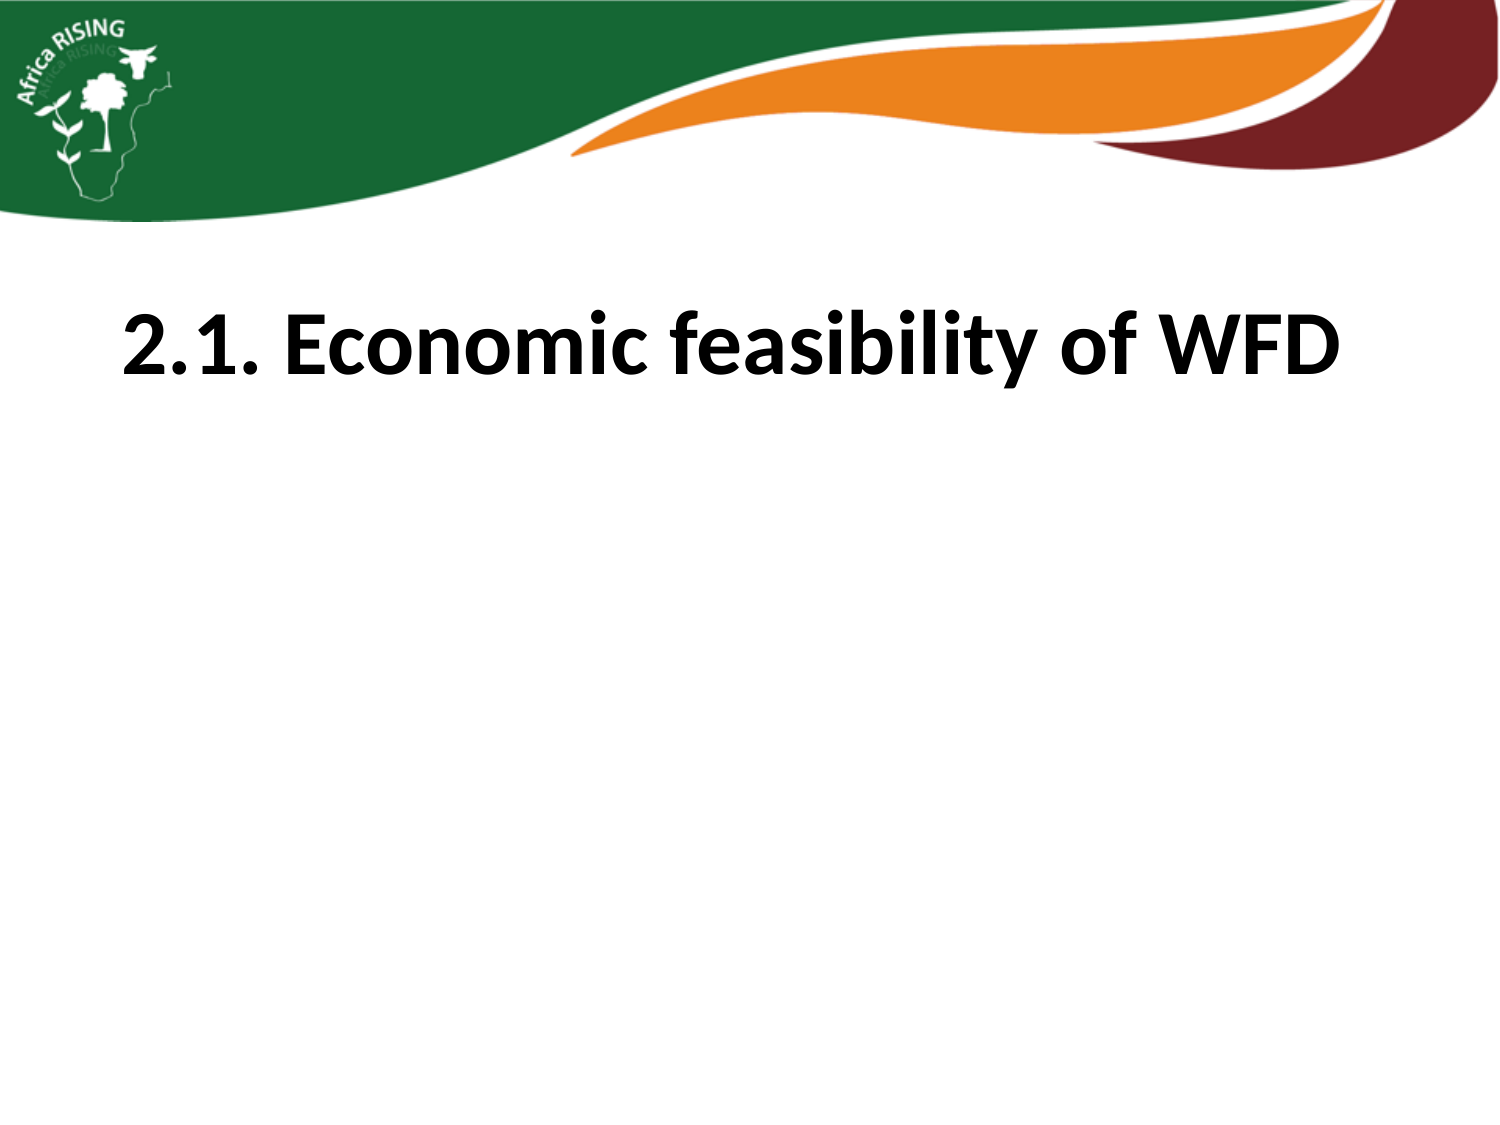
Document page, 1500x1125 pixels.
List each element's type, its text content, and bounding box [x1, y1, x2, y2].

list 2.1. Economic feasibility of WFD [87, 275, 1363, 413]
picture [0, 0, 1499, 222]
